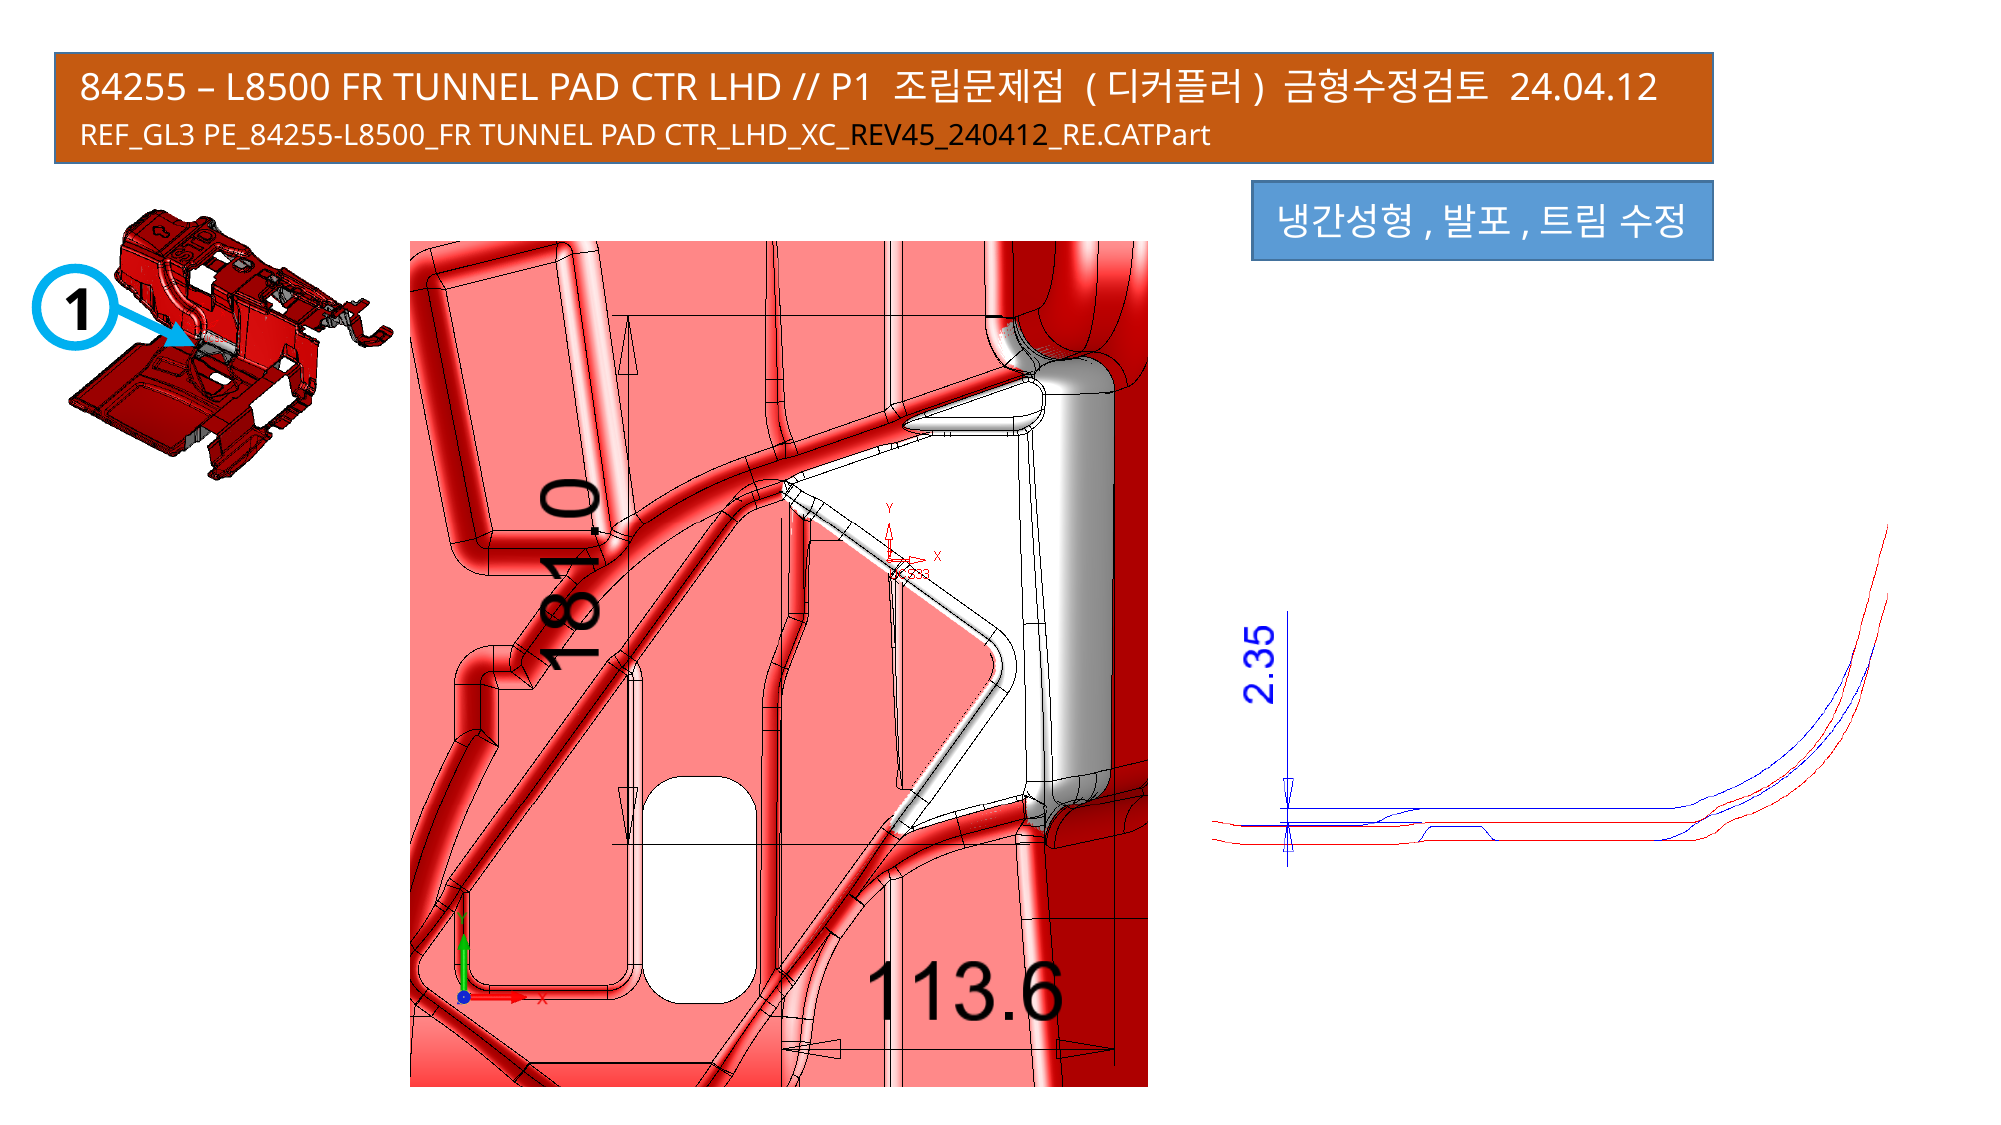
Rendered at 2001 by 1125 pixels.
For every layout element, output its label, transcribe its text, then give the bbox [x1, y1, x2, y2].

text_box 1 [35, 272, 56, 343]
picture [56, 202, 1148, 1087]
text_box 84255 – L8500 FR TUNNEL PAD CTR LHD // P1 조립문제점 (디커플러) 금형수정검토 24.04.12 REF_GL3 PE_84255-L8500_FR TUNNEL PAD CTR_LHD_XC_REV45_240412_RE.CATPart [54, 52, 1714, 164]
picture [1212, 438, 1888, 925]
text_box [114, 307, 196, 347]
text_box 냉간성형,발포,트림 수정 [1251, 180, 1714, 261]
picture [56, 274, 109, 341]
